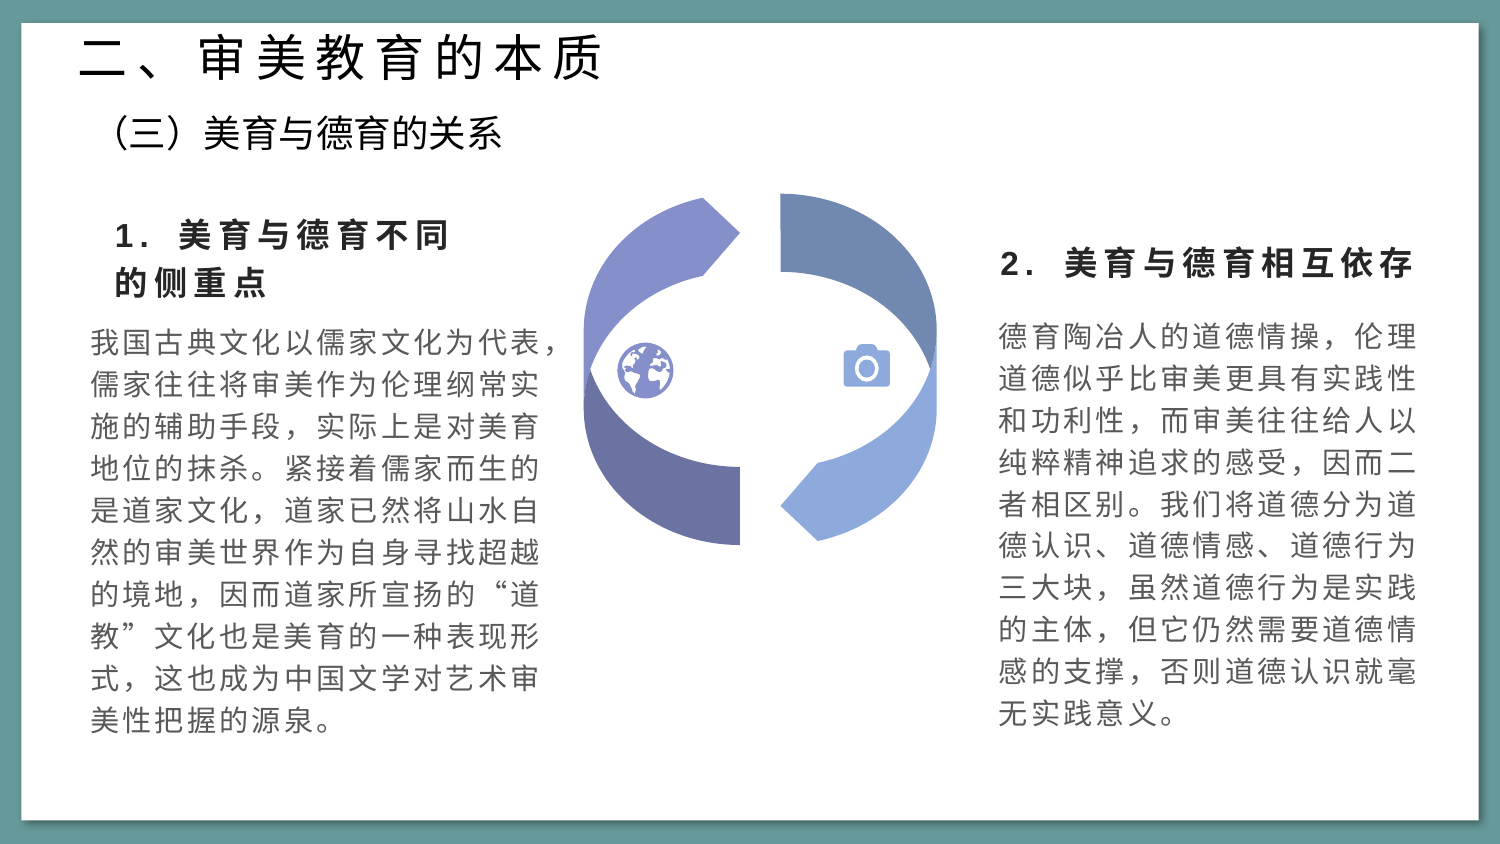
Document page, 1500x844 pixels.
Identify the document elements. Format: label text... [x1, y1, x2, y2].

text_box [617, 342, 674, 399]
text_box [843, 344, 890, 387]
text_box [780, 193, 937, 542]
text_box 二、审美教育的本质 [64, 20, 830, 94]
text_box 2. 美育与德育相互依存 [985, 226, 1456, 297]
text_box [583, 197, 740, 546]
text_box 我国古典文化以儒家文化为代表，儒家往往将审美作为伦理纲常实施的辅助手段，实际上是对美育地位的抹杀。紧接着儒家而生的是道家文化，道家已然将山水自然的审美世界作为自身寻找超越的境地，因而道家所宣扬的“道教”文化也是美育的一种表现形式，这也成为中国文学对艺术审美性把握的源泉。 [75, 310, 562, 752]
text_box 德育陶冶人的道德情操，伦理道德似乎比审美更具有实践性和功利性，而审美往往给人以纯粹精神追求的感受，因而二者相区别。我们将道德分为道德认识、道德情感、道德行为三大块，虽然道德行为是实践的主体，但它仍然需要道德情感的支撑，否则道德认识就毫无实践意义。 [983, 303, 1446, 738]
text_box （三）美育与德育的关系 [76, 102, 519, 163]
text_box 1. 美育与德育不同的侧重点 [100, 199, 495, 311]
